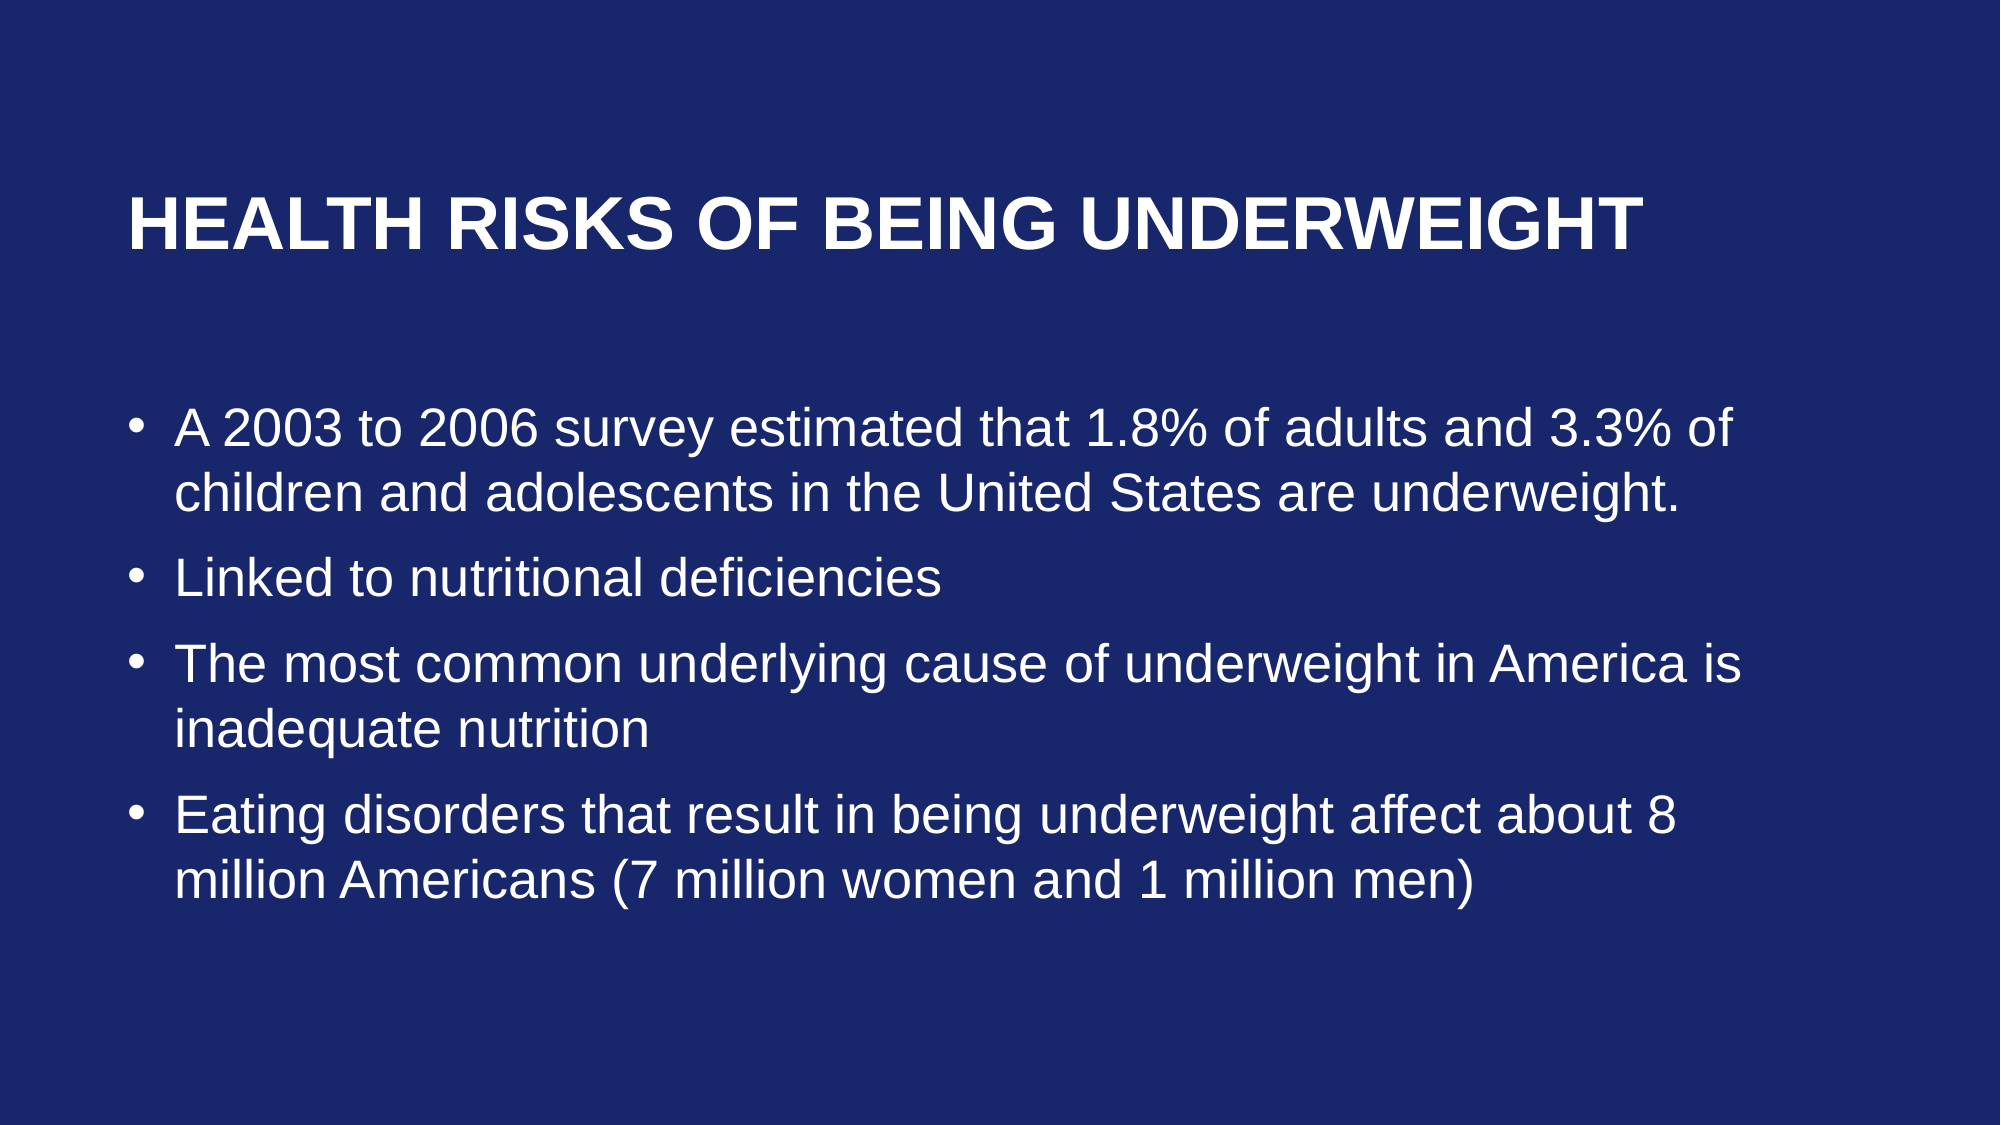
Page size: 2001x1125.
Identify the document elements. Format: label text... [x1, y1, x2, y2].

list A 2003 to 2006 survey estimated that 1.8% of adults and 3.3% of children and adolescents in the United States are underweight. Linked to nutritional deficiencies The most common underlying cause of underweight in America is inadequate nutrition Eating disorders that result in being underweight affect about 8 million Americans (7 million women and 1 million men) [112, 351, 1775, 950]
title Health Risks of Being Underweight [112, 99, 1775, 339]
